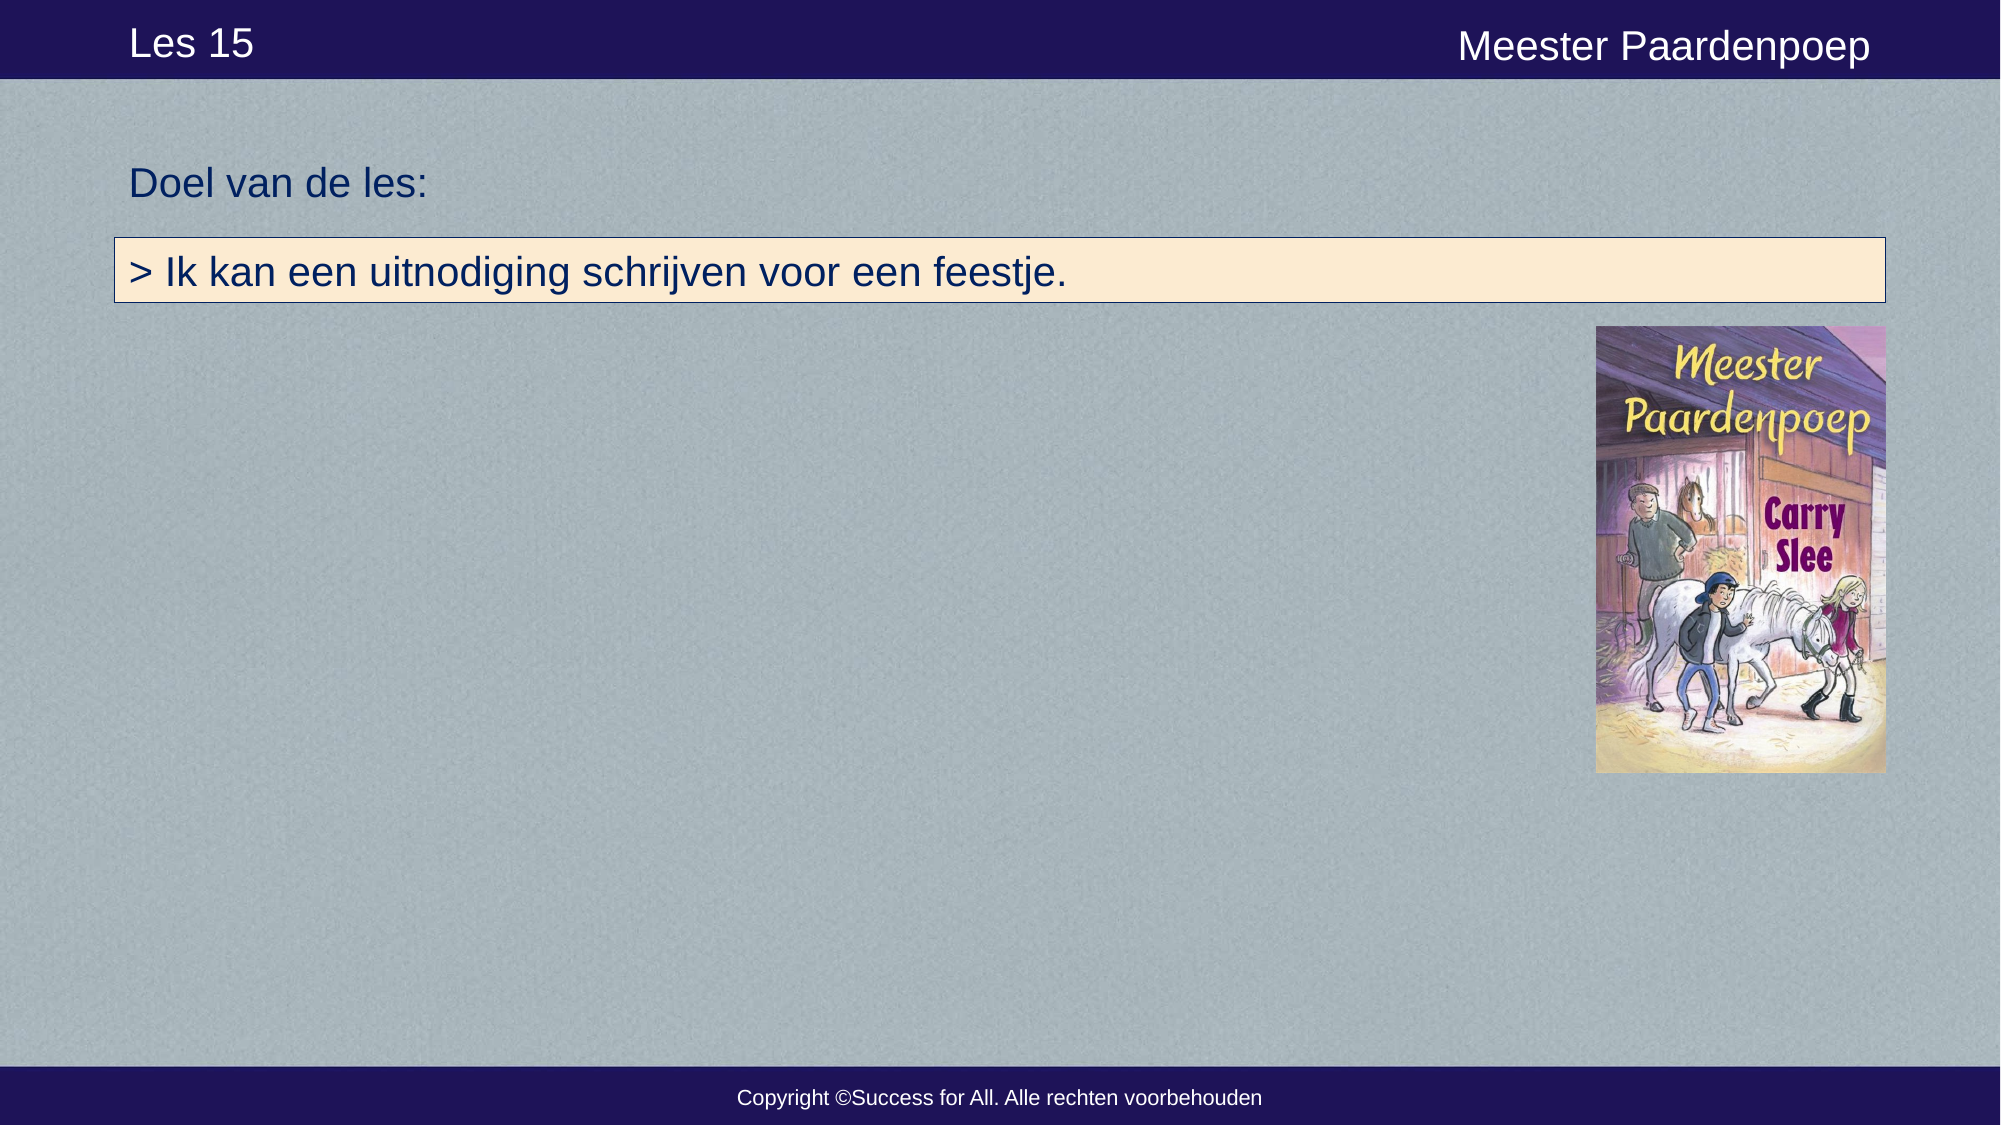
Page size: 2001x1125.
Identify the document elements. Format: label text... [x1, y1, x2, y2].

text_box Les 15 [114, 8, 354, 73]
text_box > Ik kan een uitnodiging schrijven voor een feestje. [114, 237, 1886, 303]
picture [0, 0, 2001, 1125]
text_box Doel van de les: [113, 148, 1635, 214]
text_box Copyright ©Success for All. Alle rechten voorbehouden [0, 1076, 2000, 1125]
text_box Meester Paardenpoep [1000, 11, 1886, 76]
